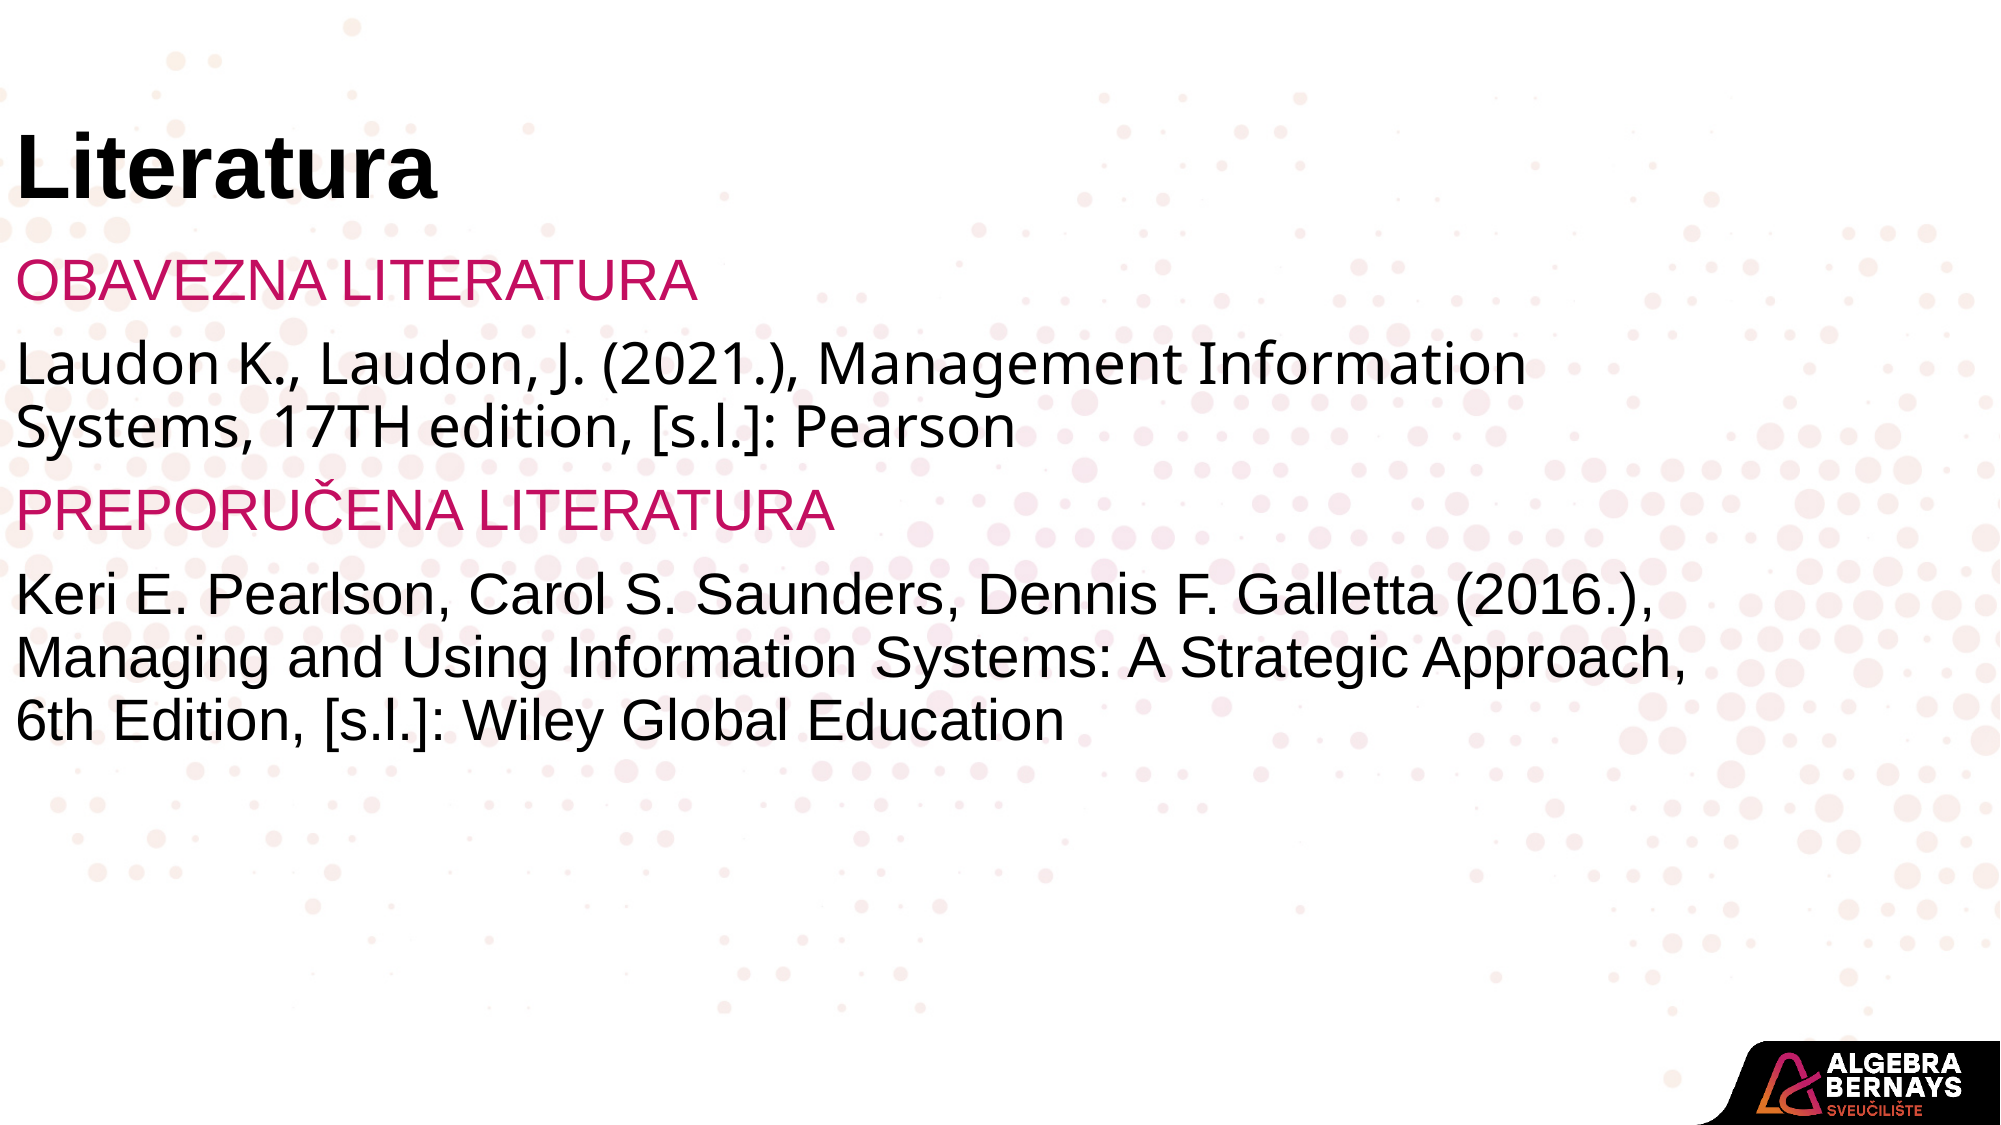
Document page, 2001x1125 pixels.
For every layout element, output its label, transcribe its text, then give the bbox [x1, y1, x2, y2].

list OBAVEZNA LITERATURA Laudon K., Laudon, J. (2021.), Management Information Systems, 17TH edition, [s.l.]: Pearson PREPORUČENA LITERATURA Keri E. Pearlson, Carol S. Saunders, Dennis F. Galletta (2016.), Managing and Using Information Systems: A Strategic Approach, 6th Edition, [s.l.]: Wiley Global Education [0, 242, 1725, 1014]
title Literatura [0, 59, 1725, 242]
picture [0, 0, 2000, 1125]
